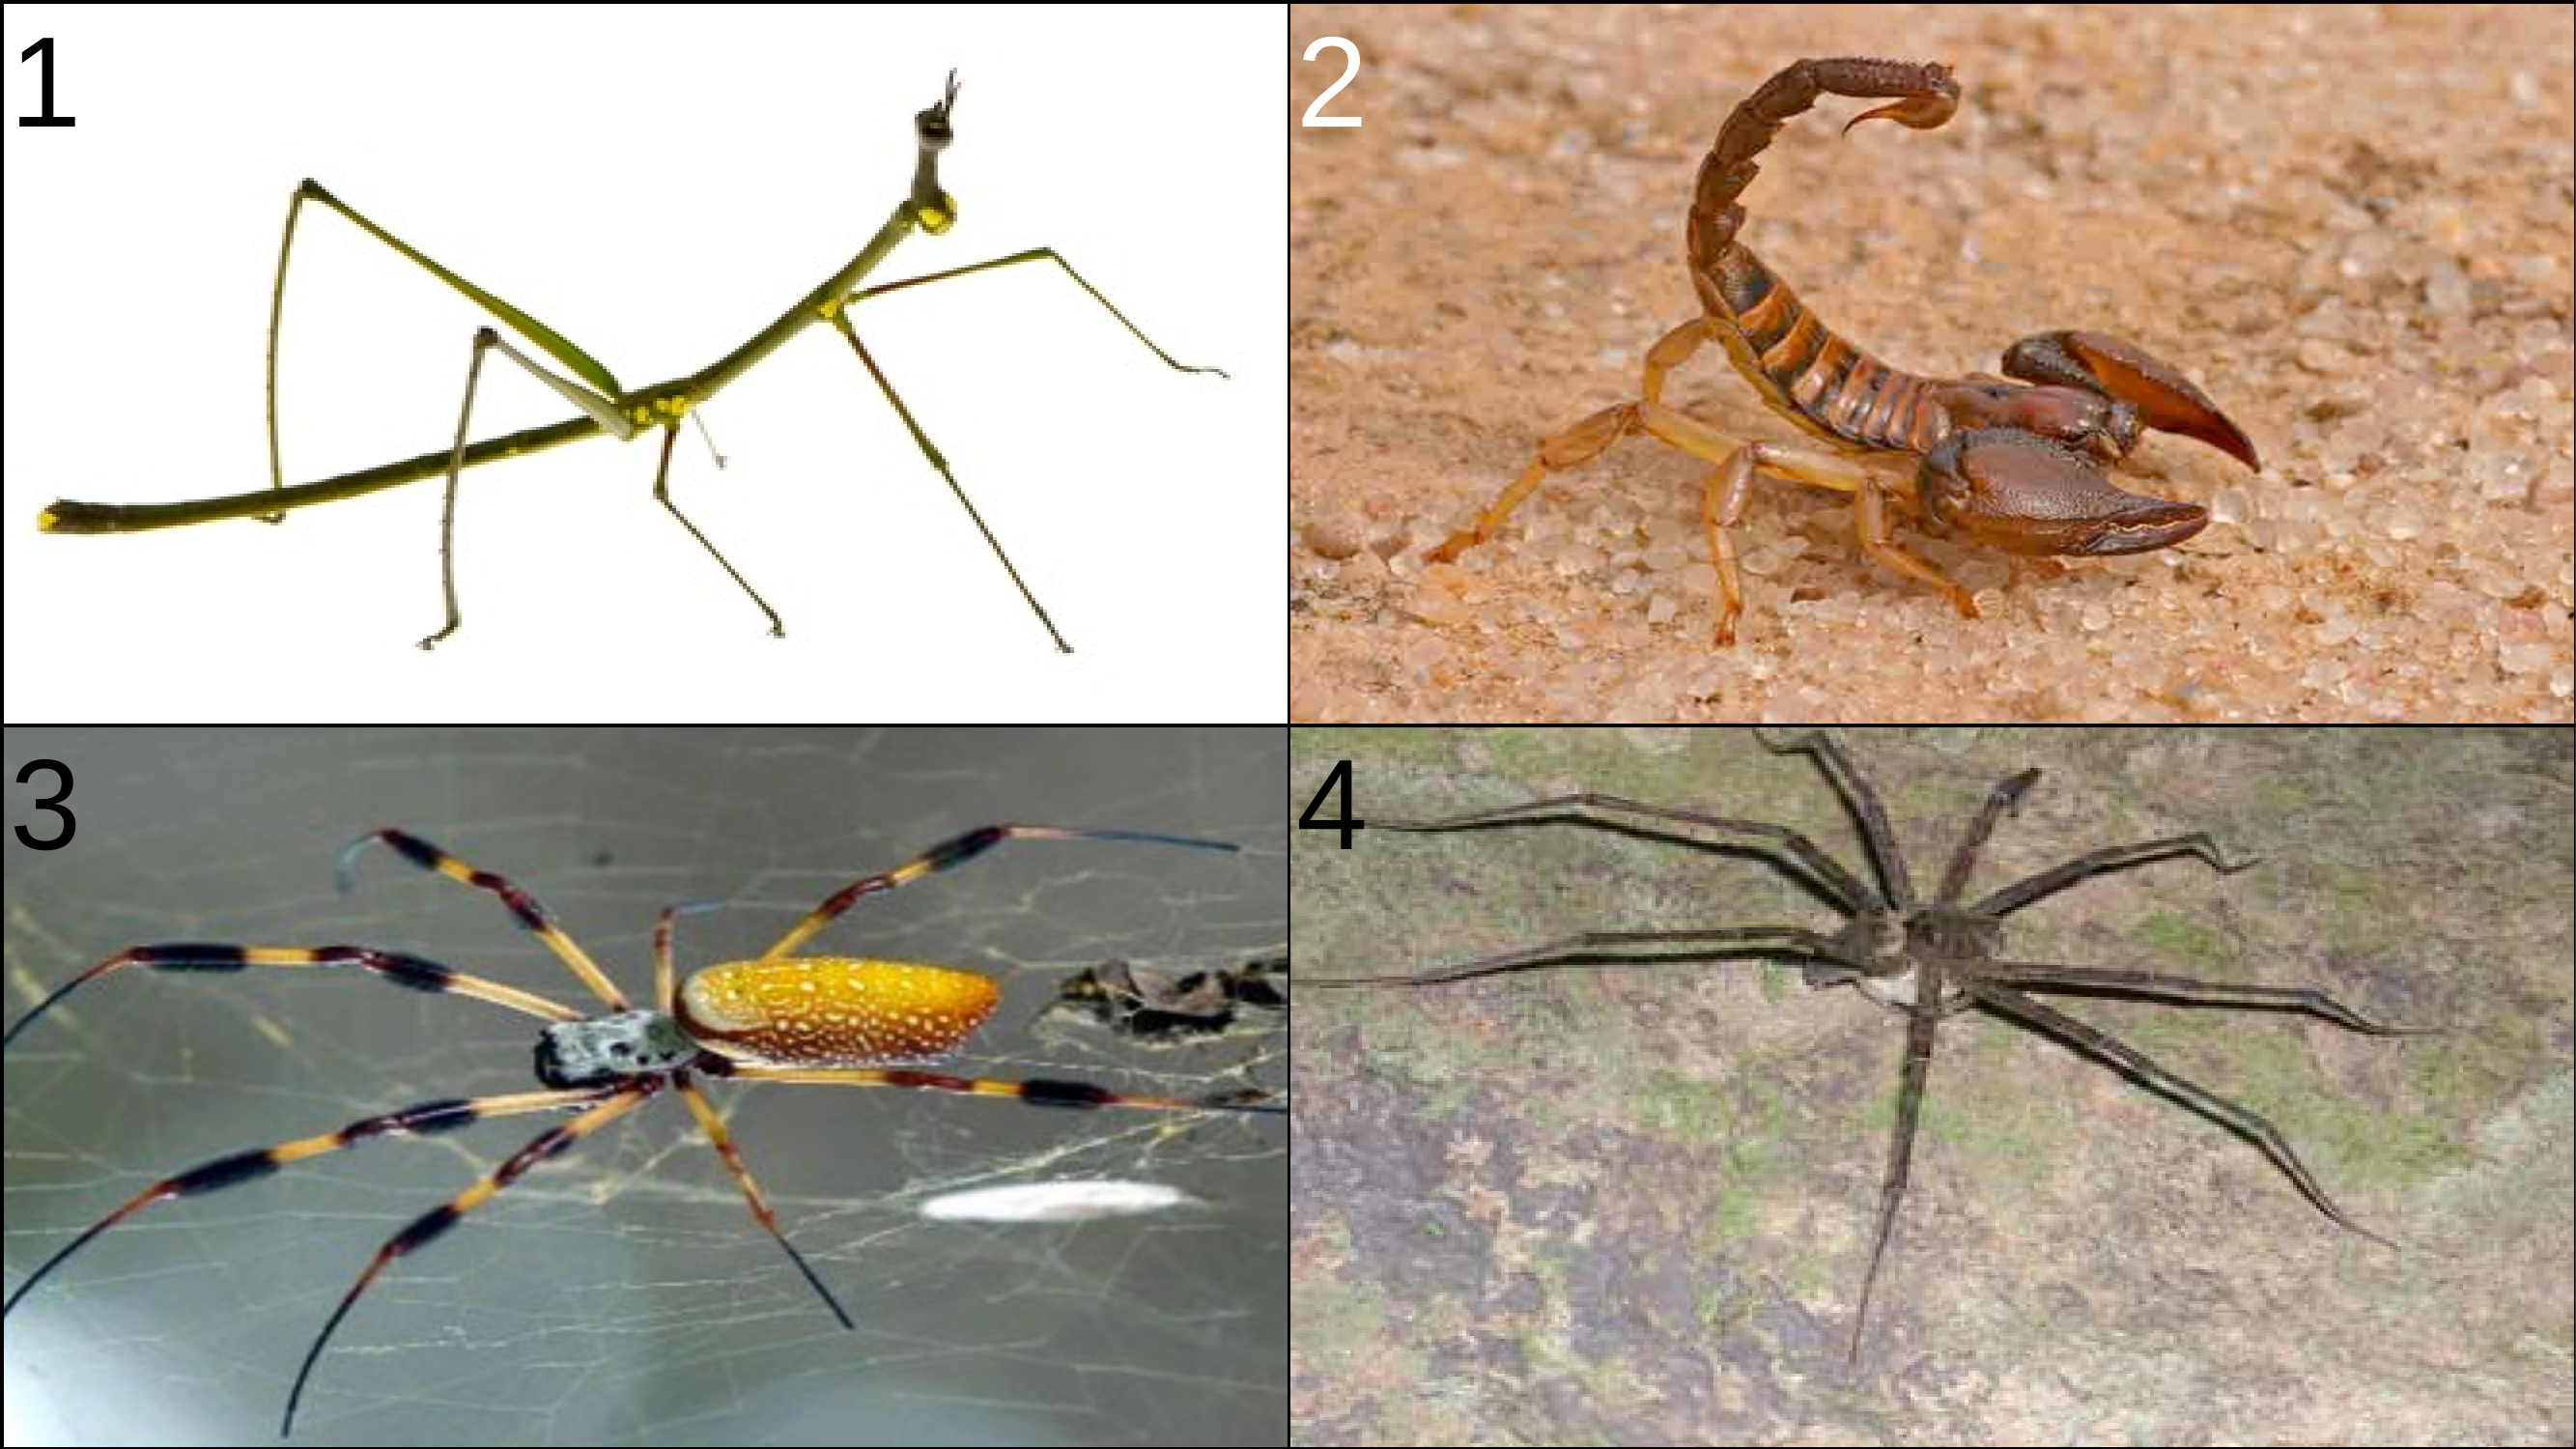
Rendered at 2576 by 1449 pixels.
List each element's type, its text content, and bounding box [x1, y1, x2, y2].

table_header 1 [4, 4, 1288, 724]
table_cell 4 [1290, 727, 2574, 1447]
table_cell 3 [4, 727, 1288, 1447]
table_header 2 [1290, 4, 2574, 724]
